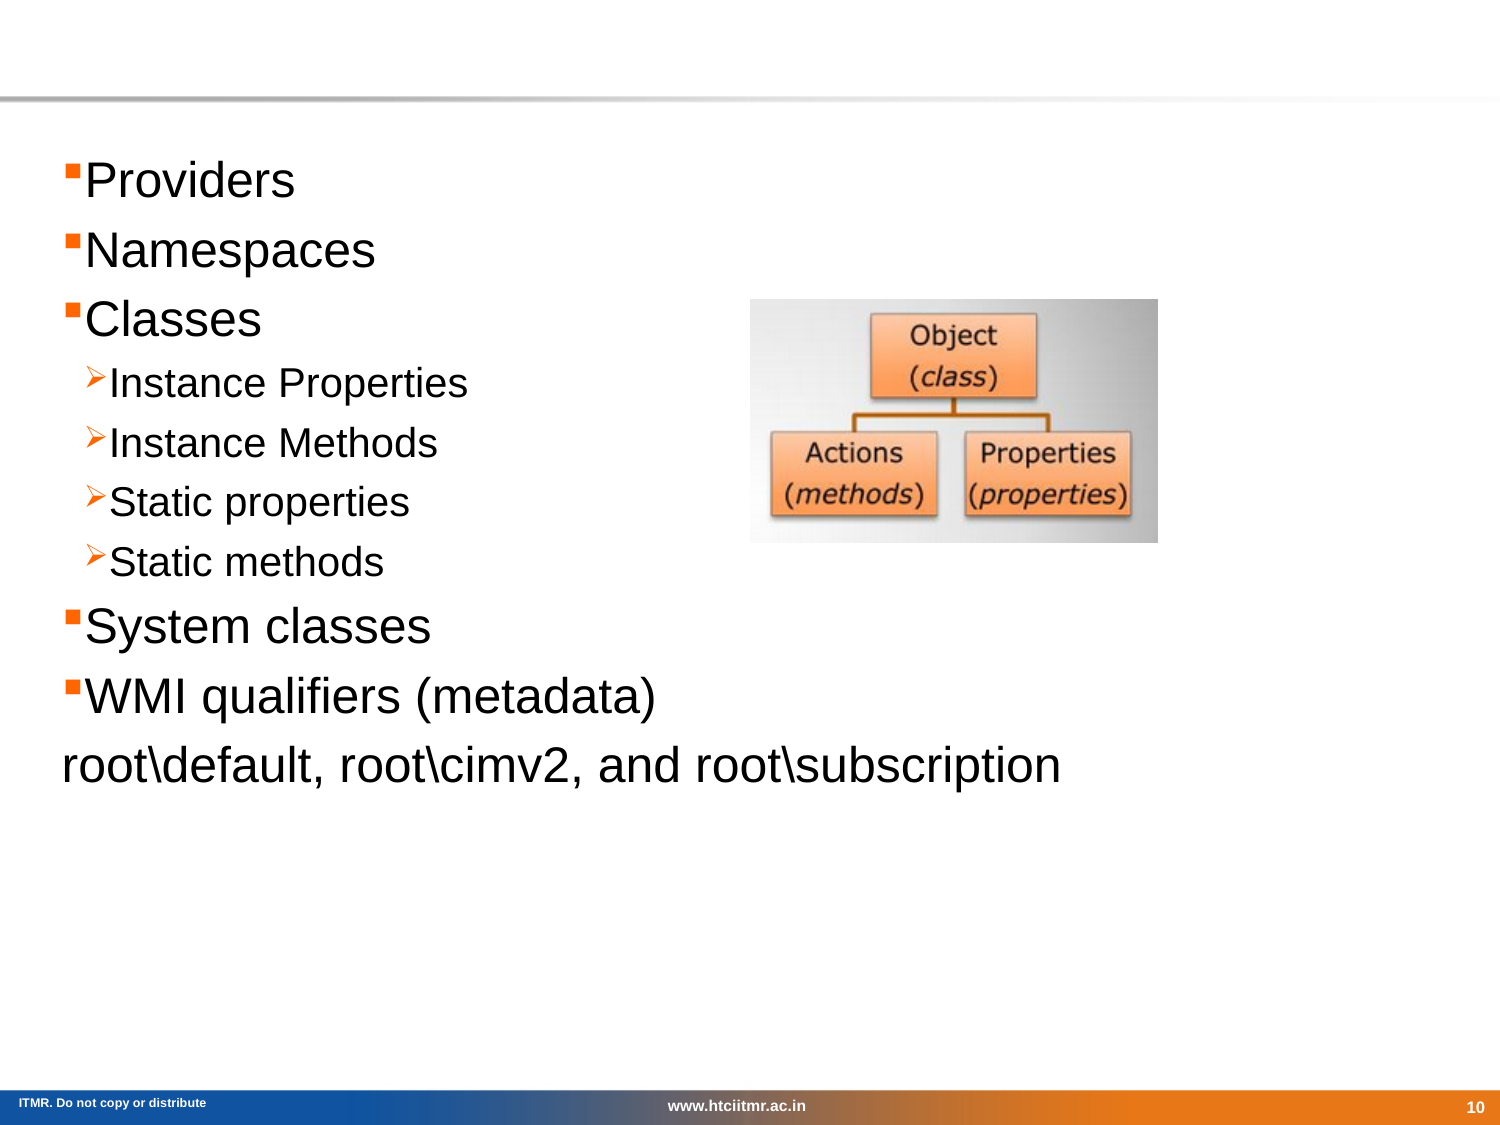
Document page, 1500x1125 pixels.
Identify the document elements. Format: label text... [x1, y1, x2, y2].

picture [0, 0, 1500, 1125]
list Providers Namespaces Classes Instance Properties Instance Methods Static properties Static methods System classes WMI qualifiers (metadata) root\default, root\cimv2, and root\subscription [46, 140, 1397, 883]
